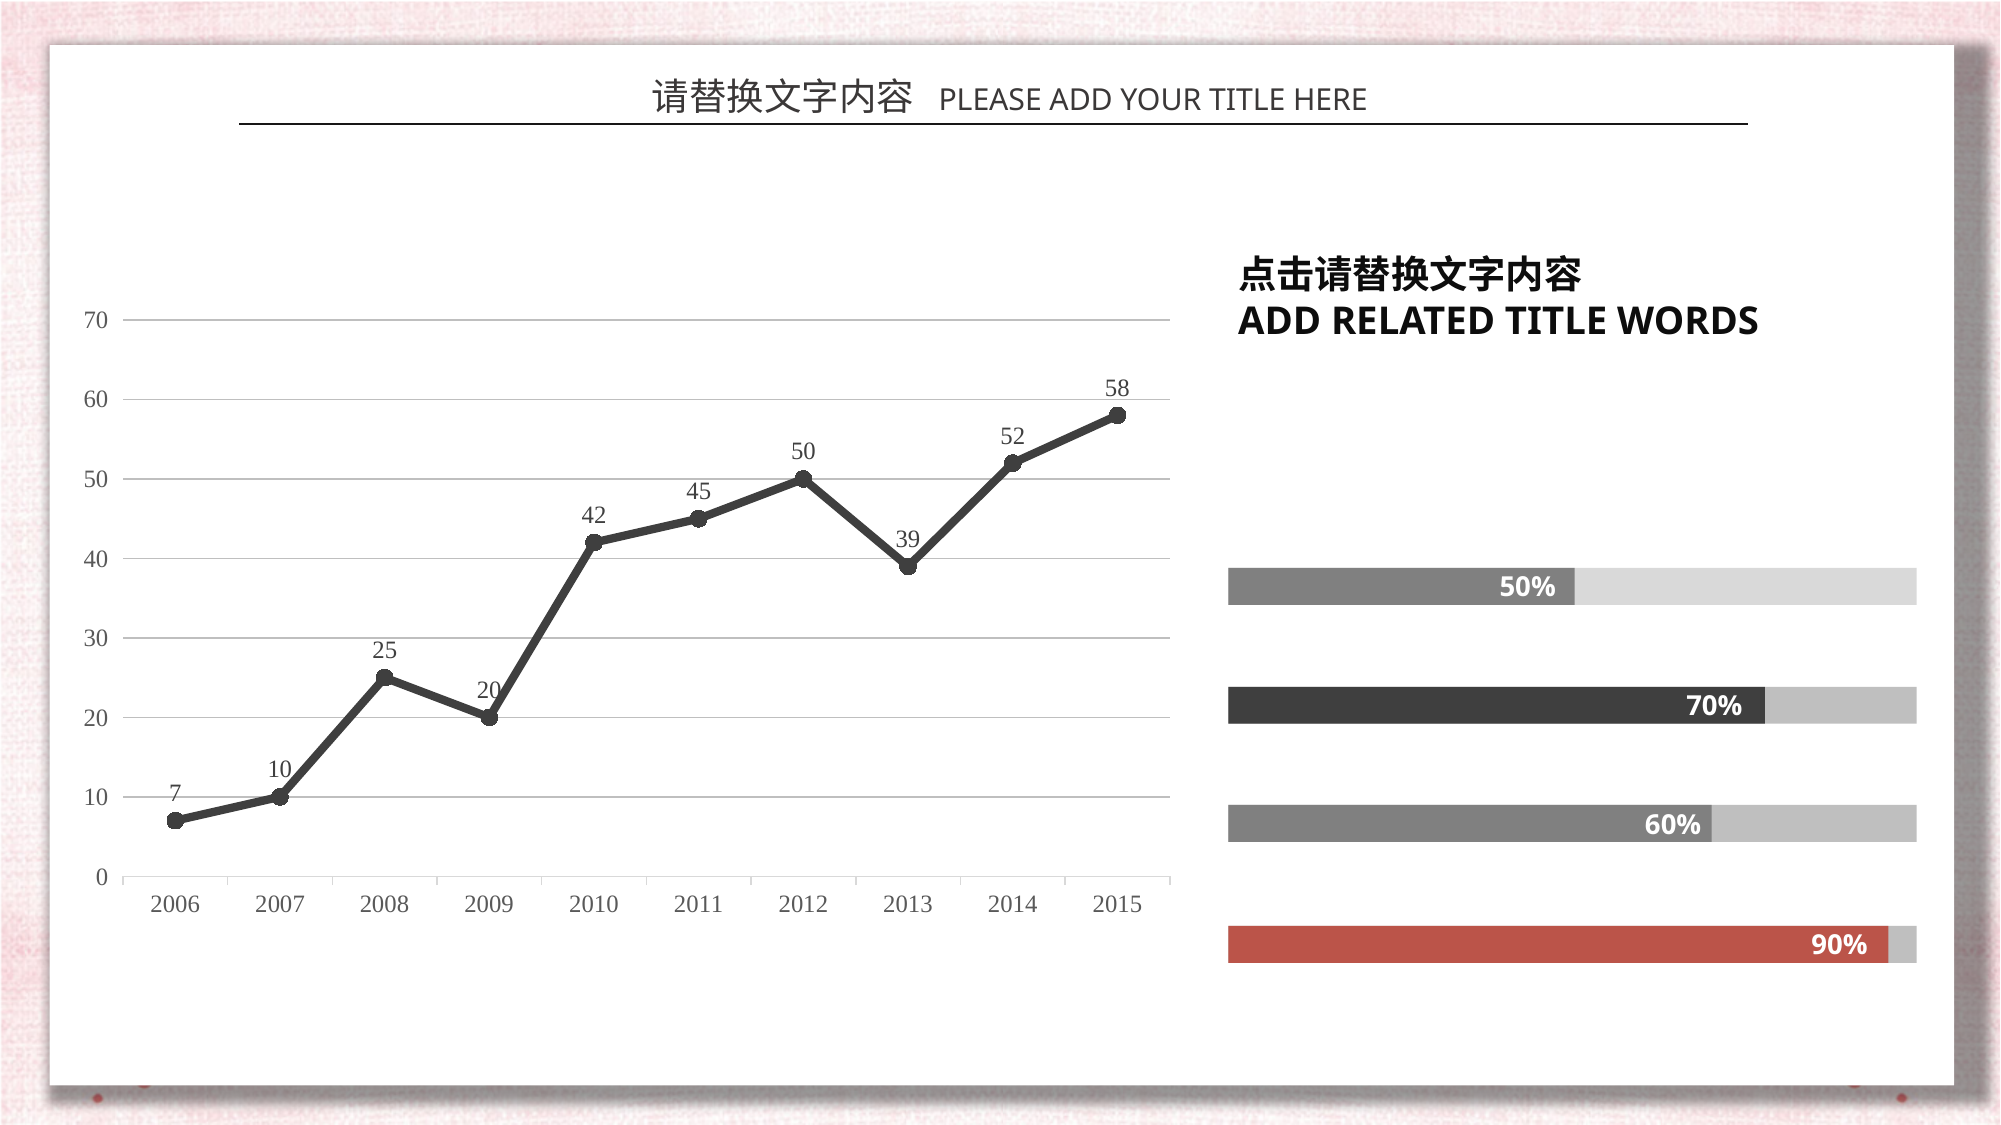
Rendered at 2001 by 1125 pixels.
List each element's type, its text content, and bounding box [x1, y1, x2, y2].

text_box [1228, 562, 1917, 968]
chart [83, 291, 1187, 1093]
text_box 点击请替换文字内容 ADD RELATED TITLE WORDS [1238, 249, 1879, 342]
picture [3, 2, 2000, 1125]
